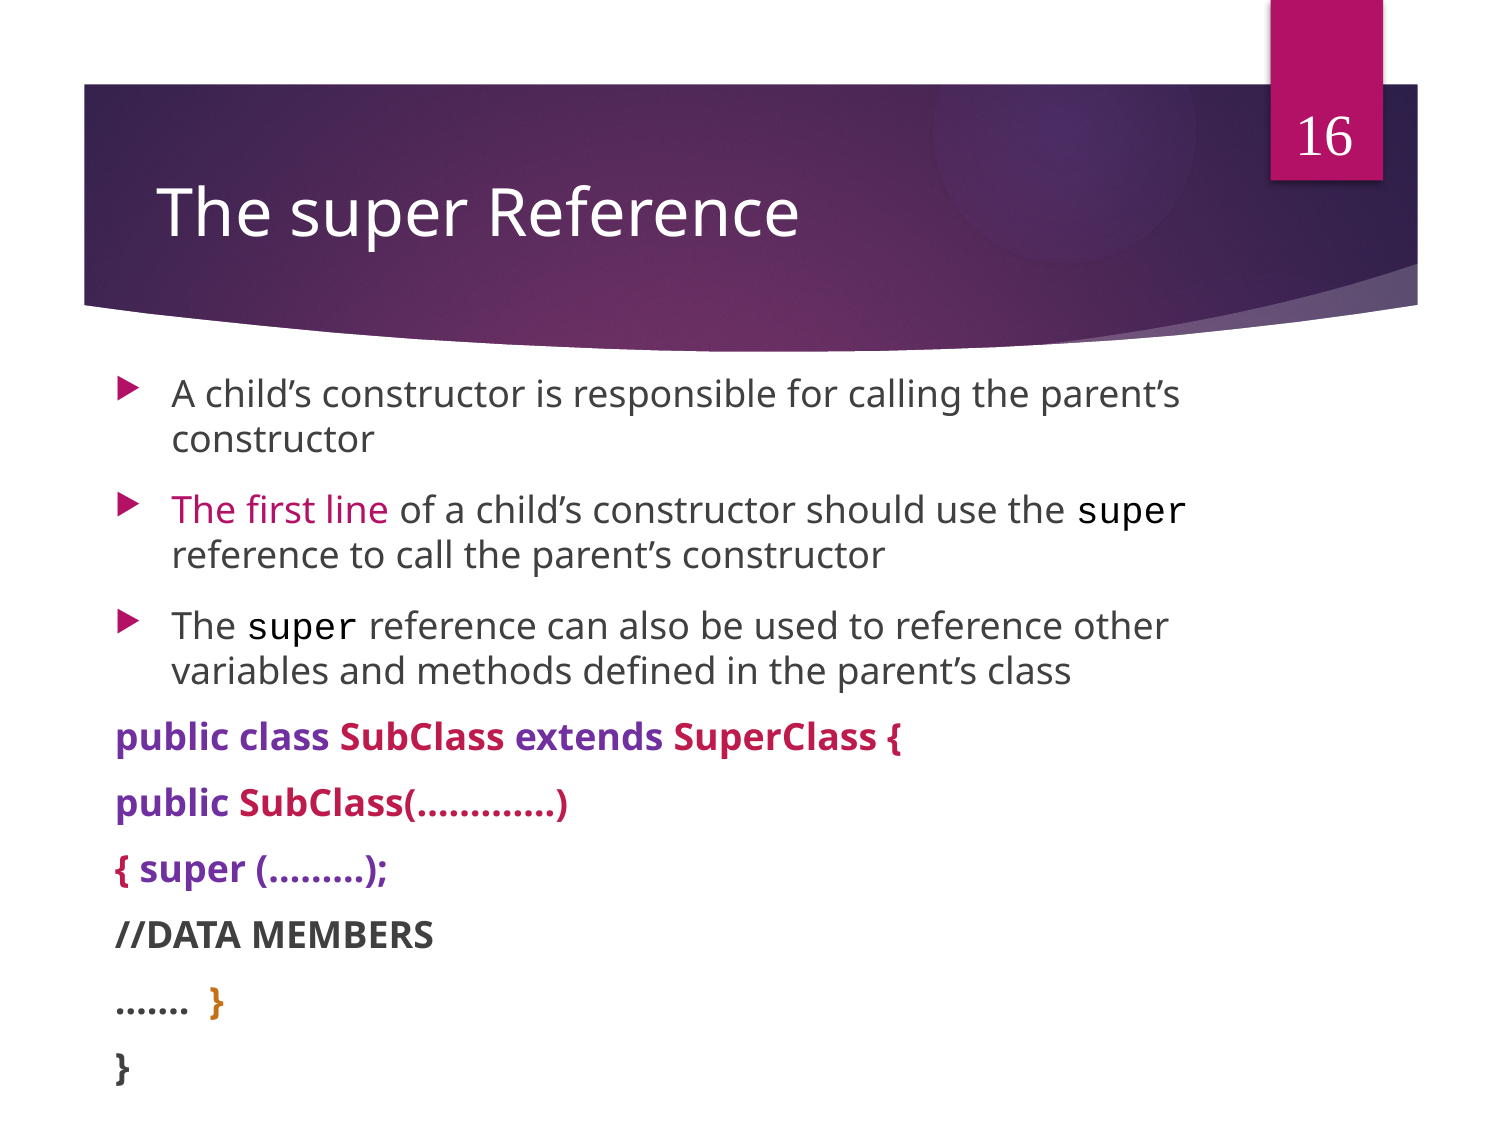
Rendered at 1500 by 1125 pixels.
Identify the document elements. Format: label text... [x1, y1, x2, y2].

slide_number 16 [1259, 48, 1390, 175]
title The super Reference [141, 152, 1183, 269]
list A child’s constructor is responsible for calling the parent’s constructor The first line of a child’s constructor should use the super reference to call the parent’s constructor The super reference can also be used to reference other variables and methods defined in the parent’s class public class SubClass extends SuperClass { public SubClass(………….) { super (………); //DATA MEMBERS ……. } } [99, 362, 1338, 942]
